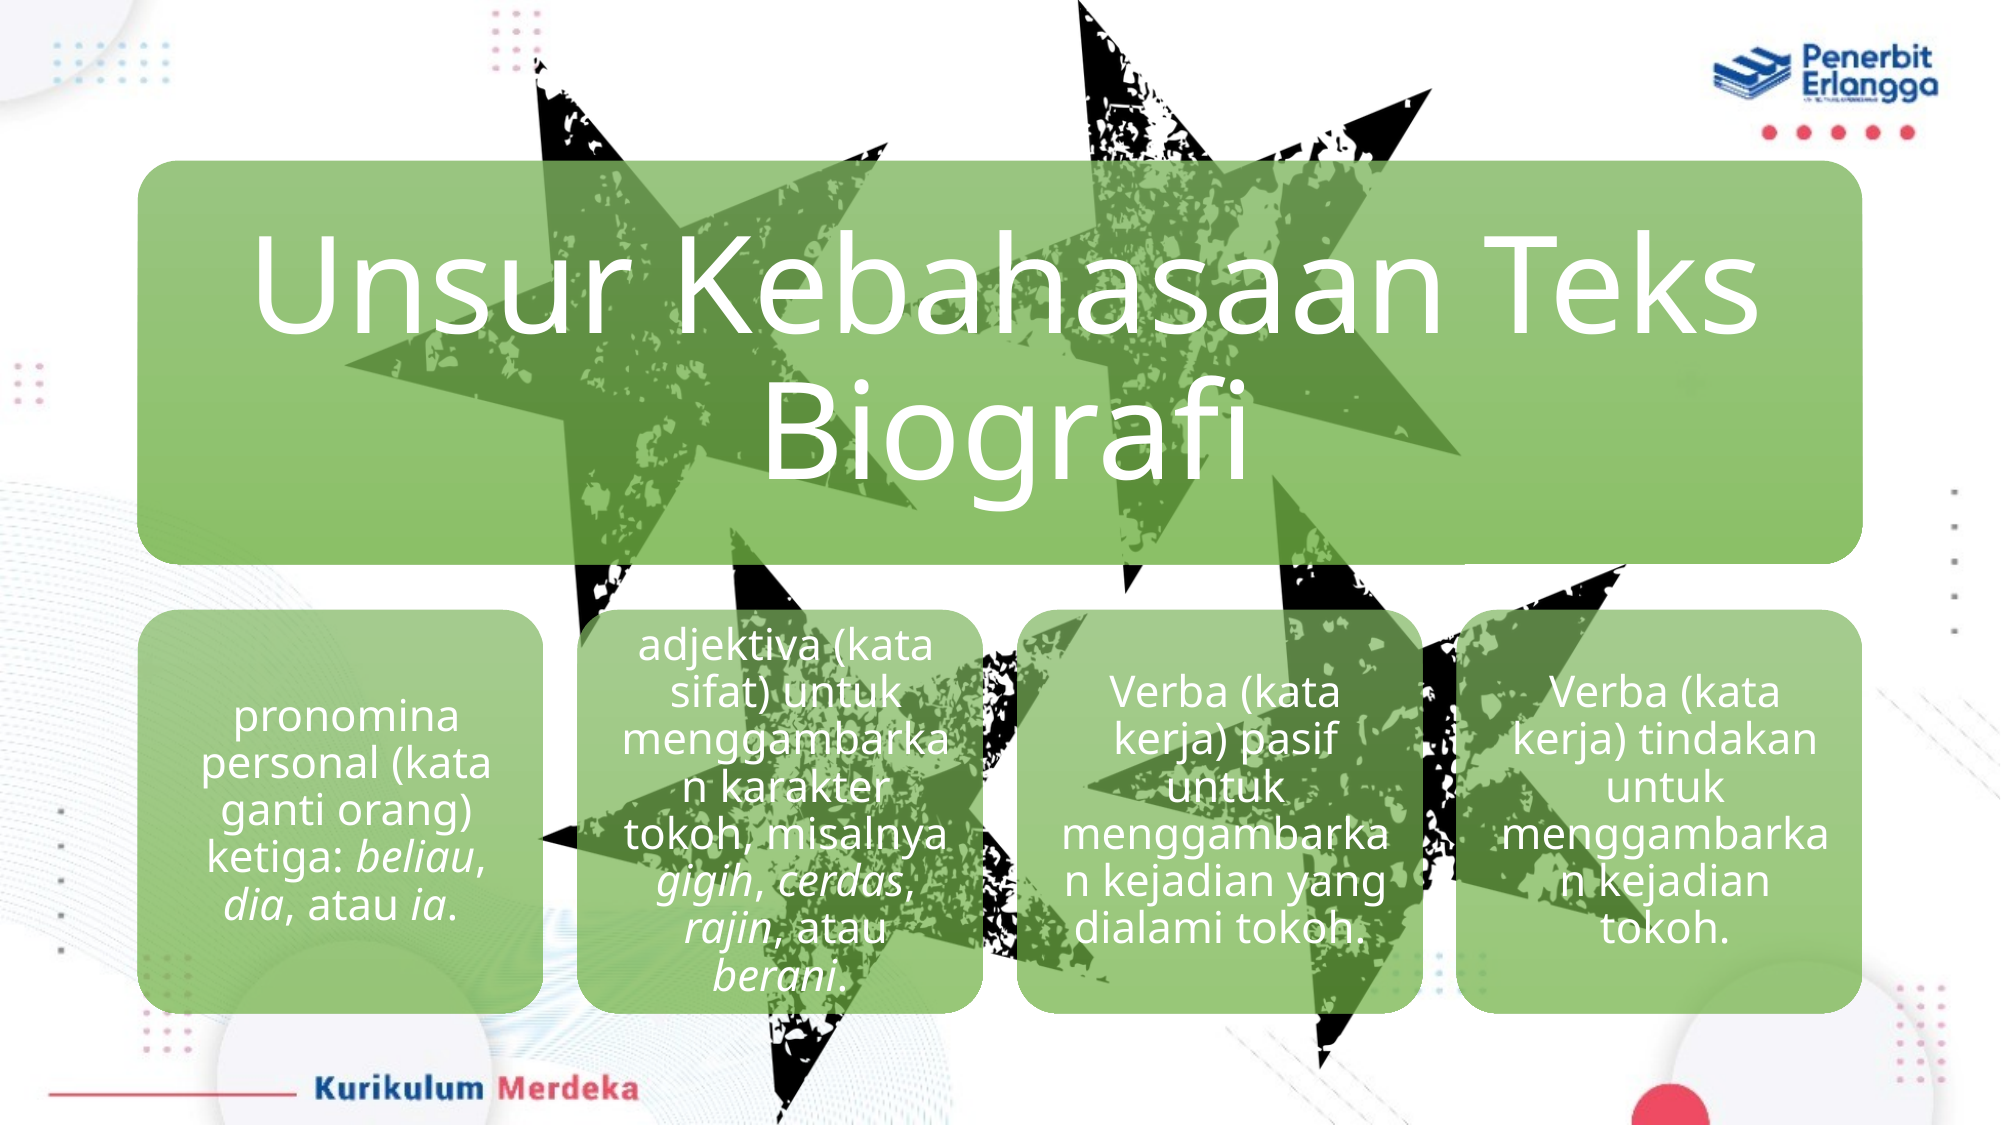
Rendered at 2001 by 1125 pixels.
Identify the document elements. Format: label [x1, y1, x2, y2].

list [137, 160, 1863, 1014]
picture [0, 0, 2001, 1125]
